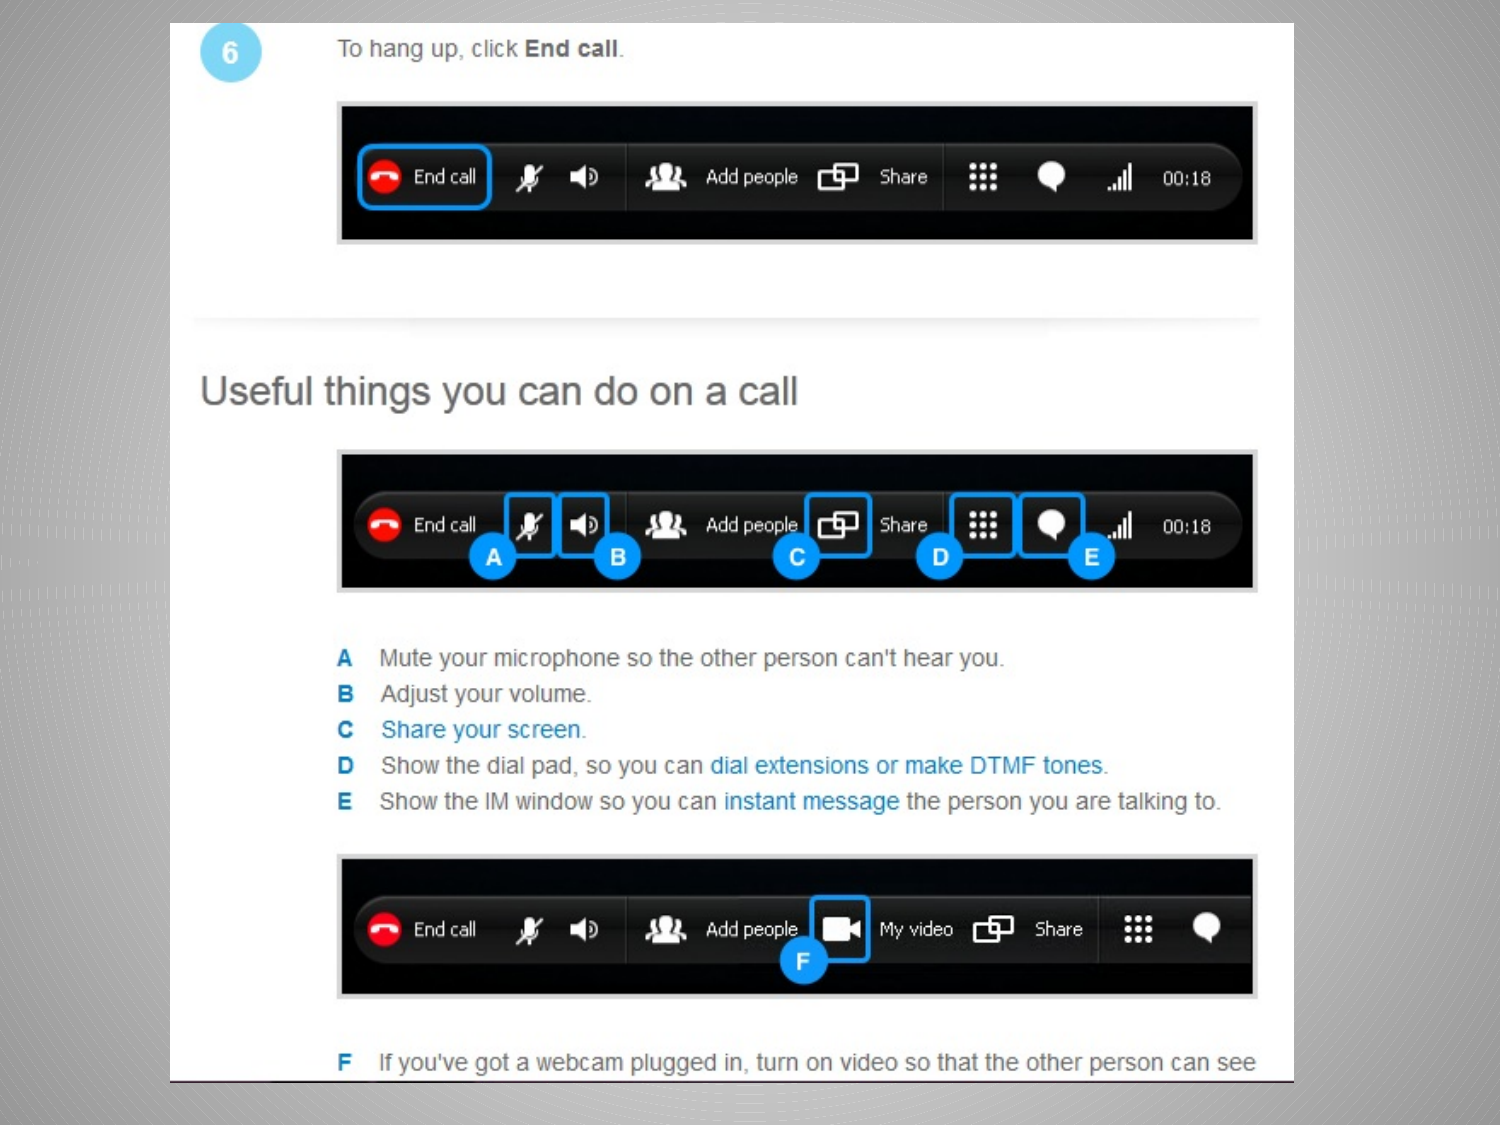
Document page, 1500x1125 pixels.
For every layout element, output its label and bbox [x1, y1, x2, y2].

picture [169, 23, 1294, 1083]
